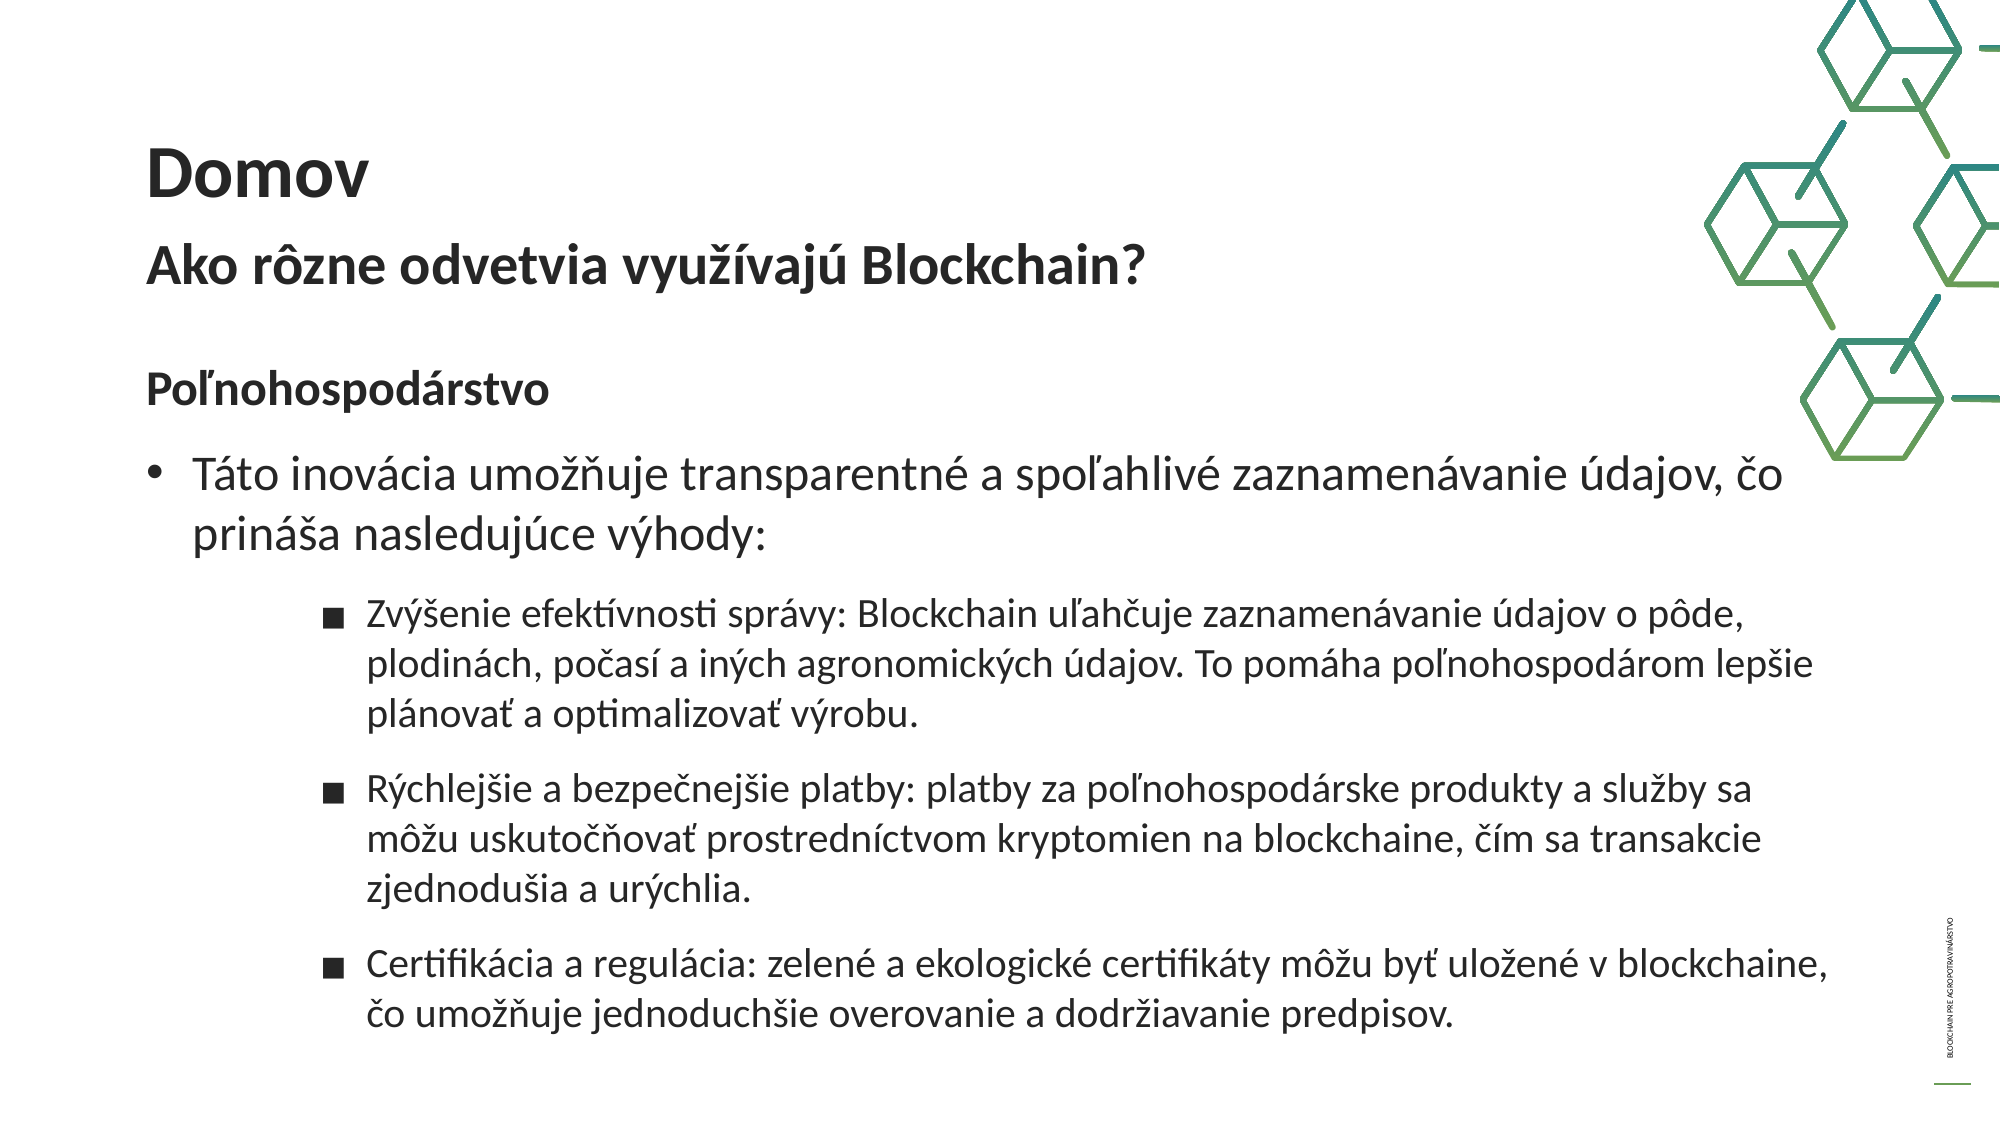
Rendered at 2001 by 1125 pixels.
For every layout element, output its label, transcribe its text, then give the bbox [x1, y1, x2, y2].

list Poľnohospodárstvo Táto inovácia umožňuje transparentné a spoľahlivé zaznamenávanie údajov, čo prináša nasledujúce výhody: Zvýšenie efektívnosti správy: Blockchain uľahčuje zaznamenávanie údajov o pôde, plodinách, počasí a iných agronomických údajov. To pomáha poľnohospodárom lepšie plánovať a optimalizovať výrobu. Rýchlejšie a bezpečnejšie platby: platby za poľnohospodárske produkty a služby sa môžu uskutočňovať prostredníctvom kryptomien na blockchaine, čím sa transakcie zjednodušia a urýchlia. Certifikácia a regulácia: zelené a ekologické certifikáty môžu byť uložené v blockchaine, čo umožňuje jednoduchšie overovanie a dodržiavanie predpisov. [130, 348, 1869, 1080]
list Domov Ako rôzne odvetvia využívajú Blockchain? [130, 124, 1698, 337]
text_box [1703, 0, 2000, 462]
